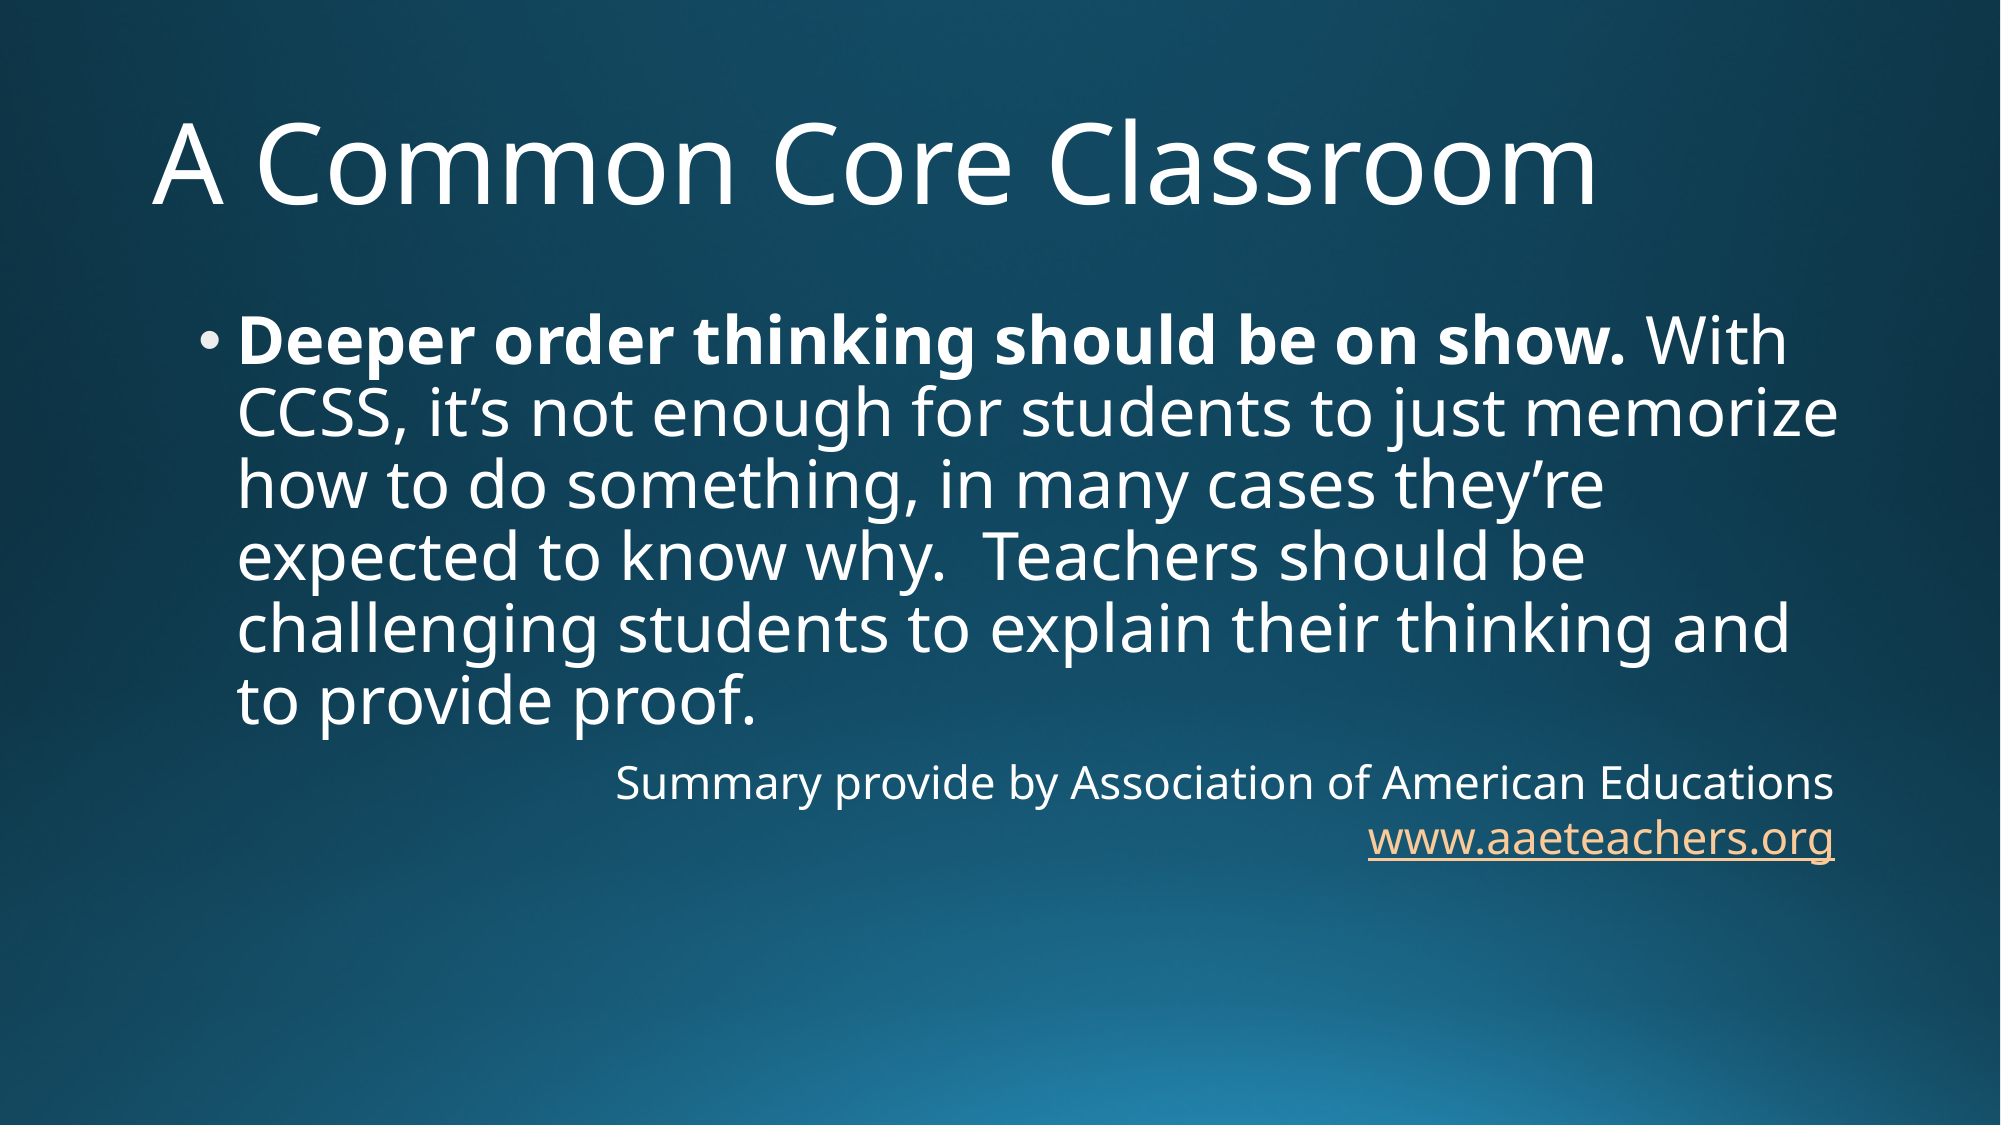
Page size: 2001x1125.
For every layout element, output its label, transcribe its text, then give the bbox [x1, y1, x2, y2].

title A Common Core Classroom [137, 59, 1863, 278]
list Deeper order thinking should be on show. With CCSS, it’s not enough for students to just memorize how to do something, in many cases they’re expected to know why. Teachers should be challenging students to explain their thinking and to provide proof. Summary provide by Association of American Educations www.aaeteachers.org [183, 299, 1863, 1070]
picture [0, 0, 2001, 1125]
